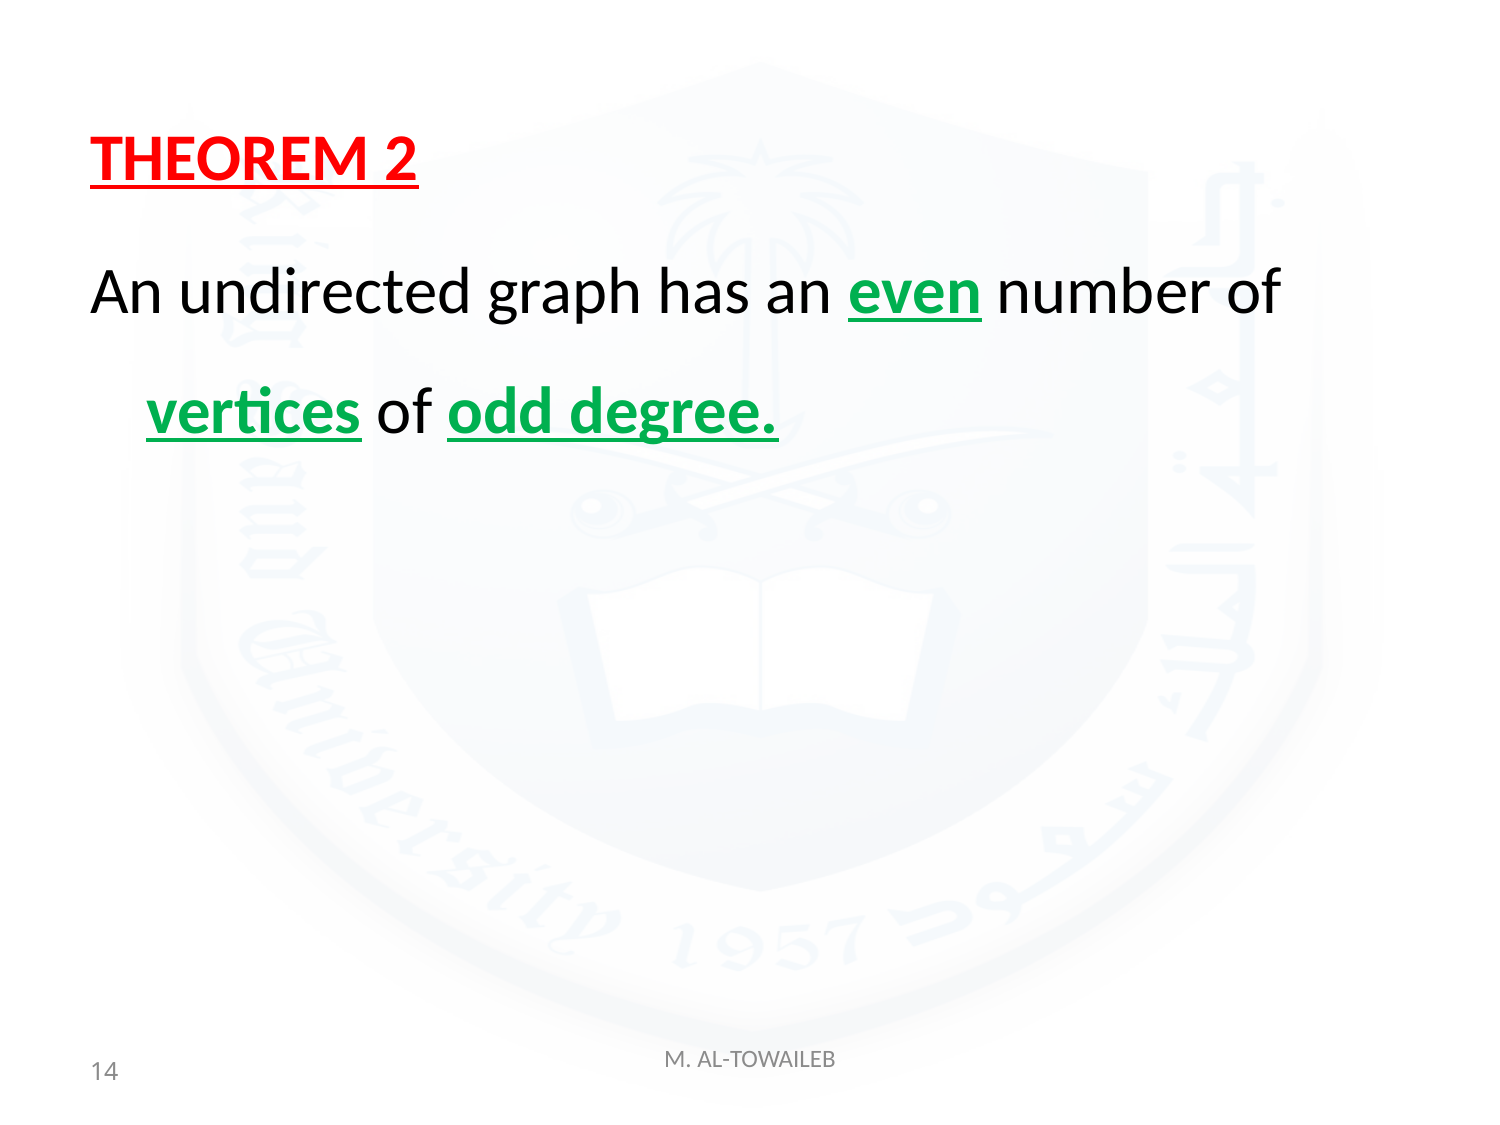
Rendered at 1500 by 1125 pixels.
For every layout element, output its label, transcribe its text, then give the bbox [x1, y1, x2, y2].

footer M. AL-TOWAILEB [512, 1042, 988, 1103]
slide_number 14 [75, 1042, 425, 1103]
list THEOREM 2 An undirected graph has an even number of vertices of odd degree. [75, 66, 1425, 1005]
